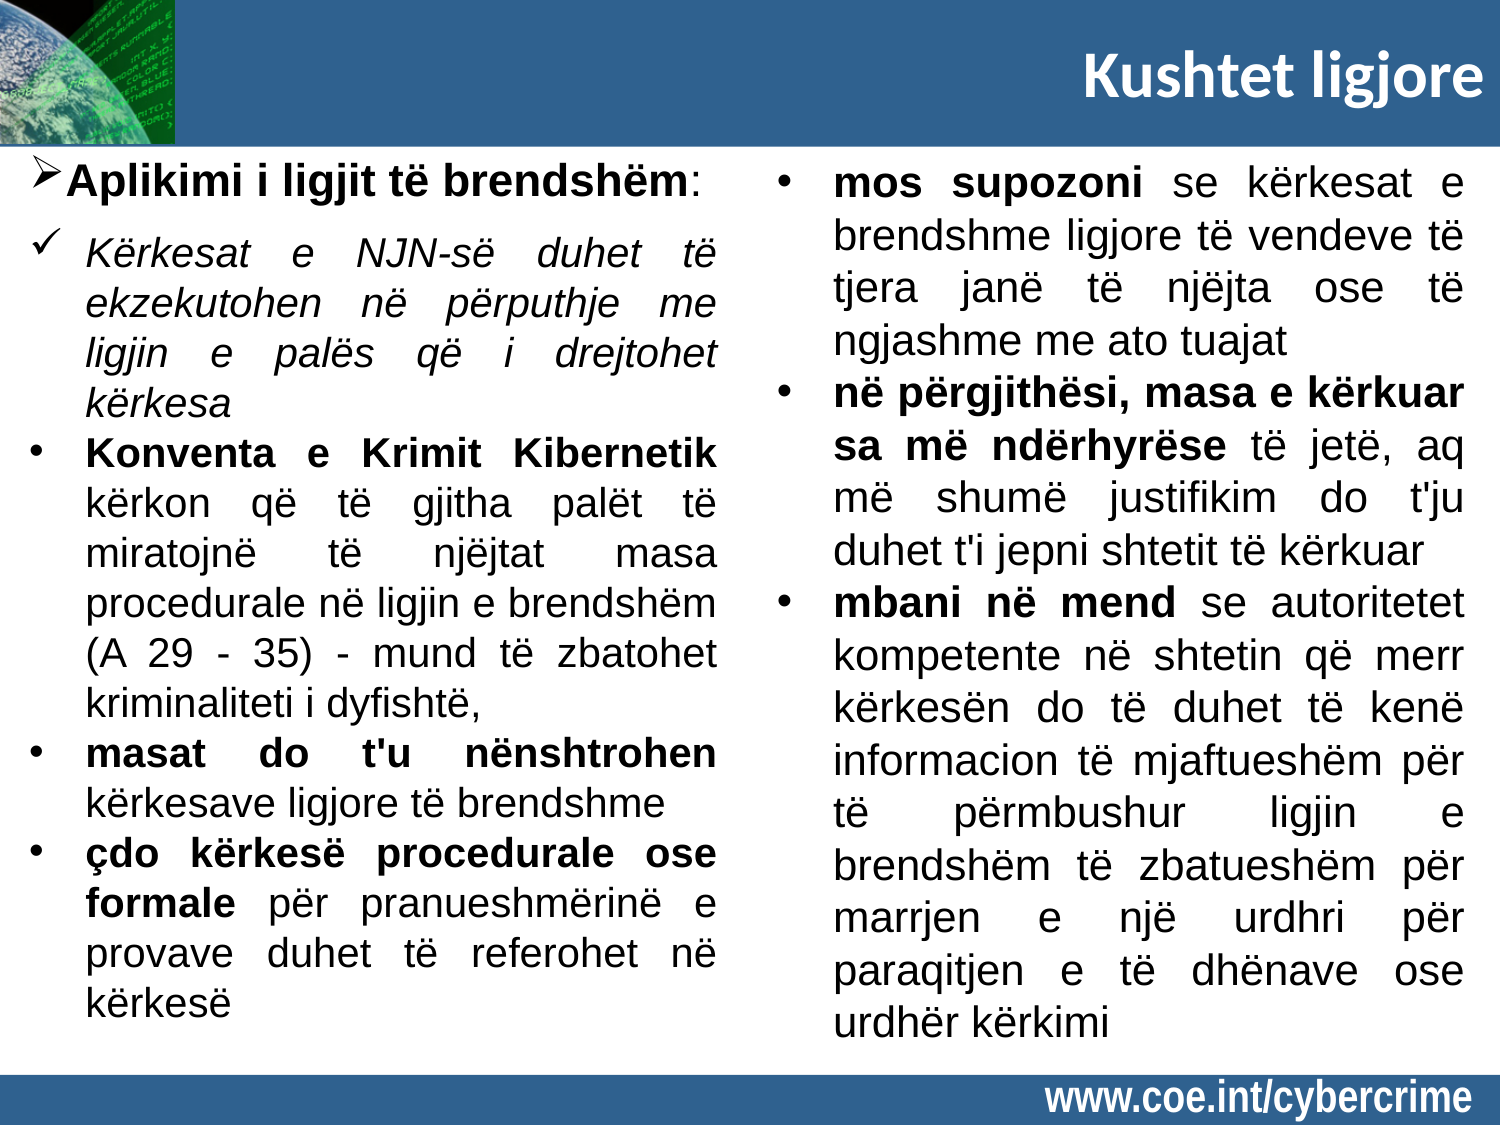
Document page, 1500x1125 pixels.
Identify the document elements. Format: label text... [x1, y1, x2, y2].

picture [0, 0, 175, 144]
text_box [0, 1073, 1030, 1125]
text_box Kushtet ligjore [179, 0, 1500, 149]
text_box mos supozoni se kërkesat e brendshme ligjore të vendeve të tjera janë të njëjta ose të ngjashme me ato tuajat në përgjithësi, masa e kërkuar sa më ndërhyrëse të jetë, aq më shumë justifikim do t'ju duhet t'i jepni shtetit të kërkuar mbani në mend se autoritetet kompetente në shtetin që merr kërkesën do të duhet të kenë informacion të mjaftueshëm për të përmbushur ligjin e brendshëm të zbatueshëm për marrjen e një urdhri për paraqitjen e të dhënave ose urdhër kërkimi [762, 146, 1480, 1054]
text_box Aplikimi i ligjit të brendshëm: Kërkesat e NJN-së duhet të ekzekutohen në përputhje me ligjin e palës që i drejtohet kërkesa Konventa e Krimit Kibernetik kërkon që të gjitha palët të miratojnë të njëjtat masa procedurale në ligjin e brendshëm (A 29 - 35) - mund të zbatohet kriminaliteti i dyfishtë, masat do t'u nënshtrohen kërkesave ligjore të brendshme çdo kërkesë procedurale ose formale për pranueshmërinë e provave duhet të referohet në kërkesë [14, 143, 733, 1034]
text_box www.coe.int/cybercrime [1030, 1059, 1500, 1125]
